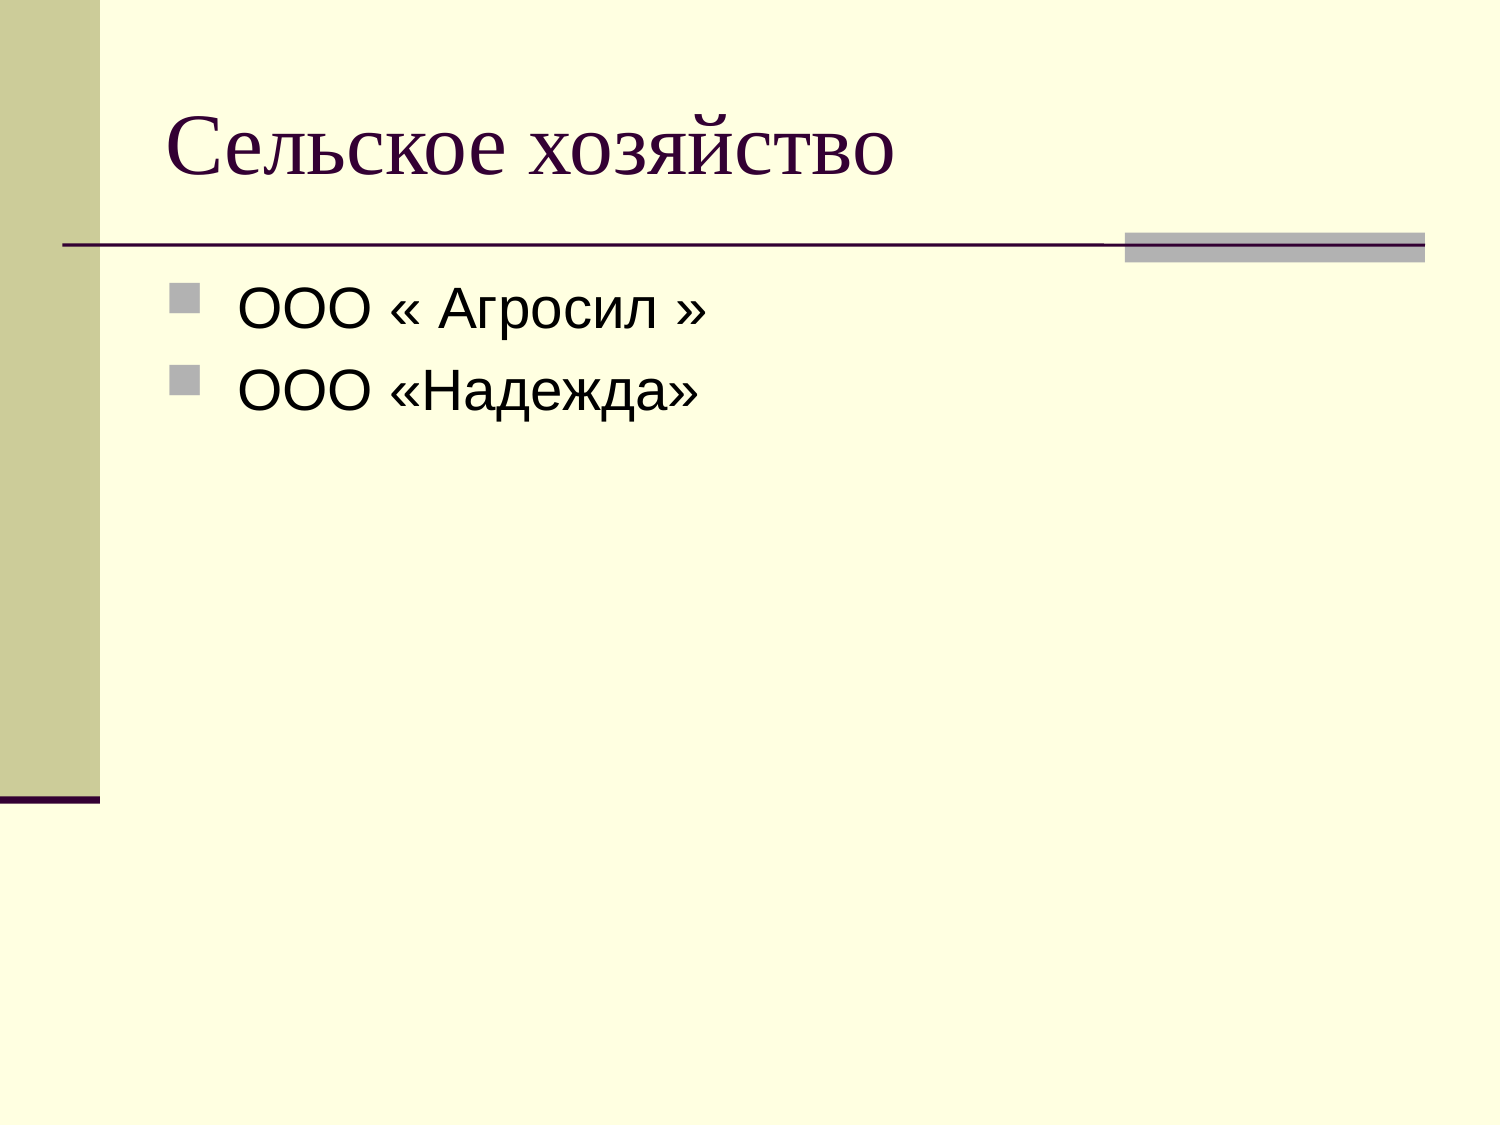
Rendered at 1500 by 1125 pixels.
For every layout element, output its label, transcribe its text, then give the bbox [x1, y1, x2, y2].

list ООО « Агросил » ООО «Надежда» [149, 262, 1426, 1006]
title Сельское хозяйство [149, 45, 1426, 234]
